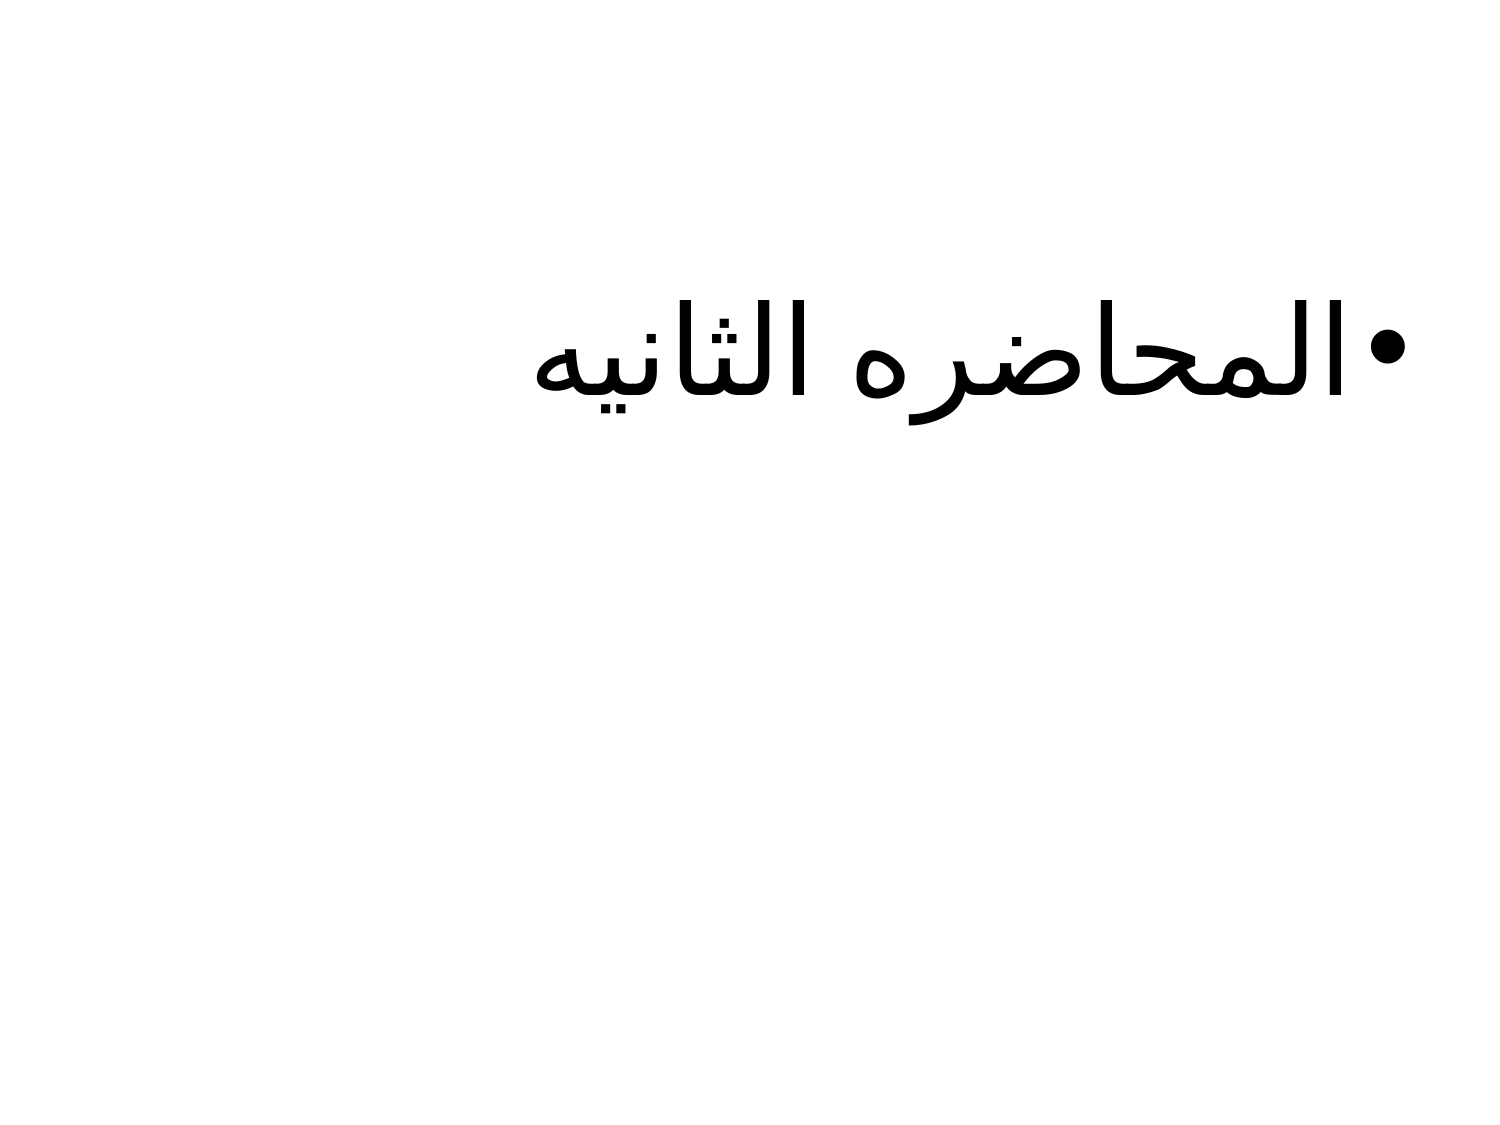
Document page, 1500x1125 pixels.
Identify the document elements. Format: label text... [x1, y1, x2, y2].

list المحاضره الثانيه [75, 262, 1425, 1005]
